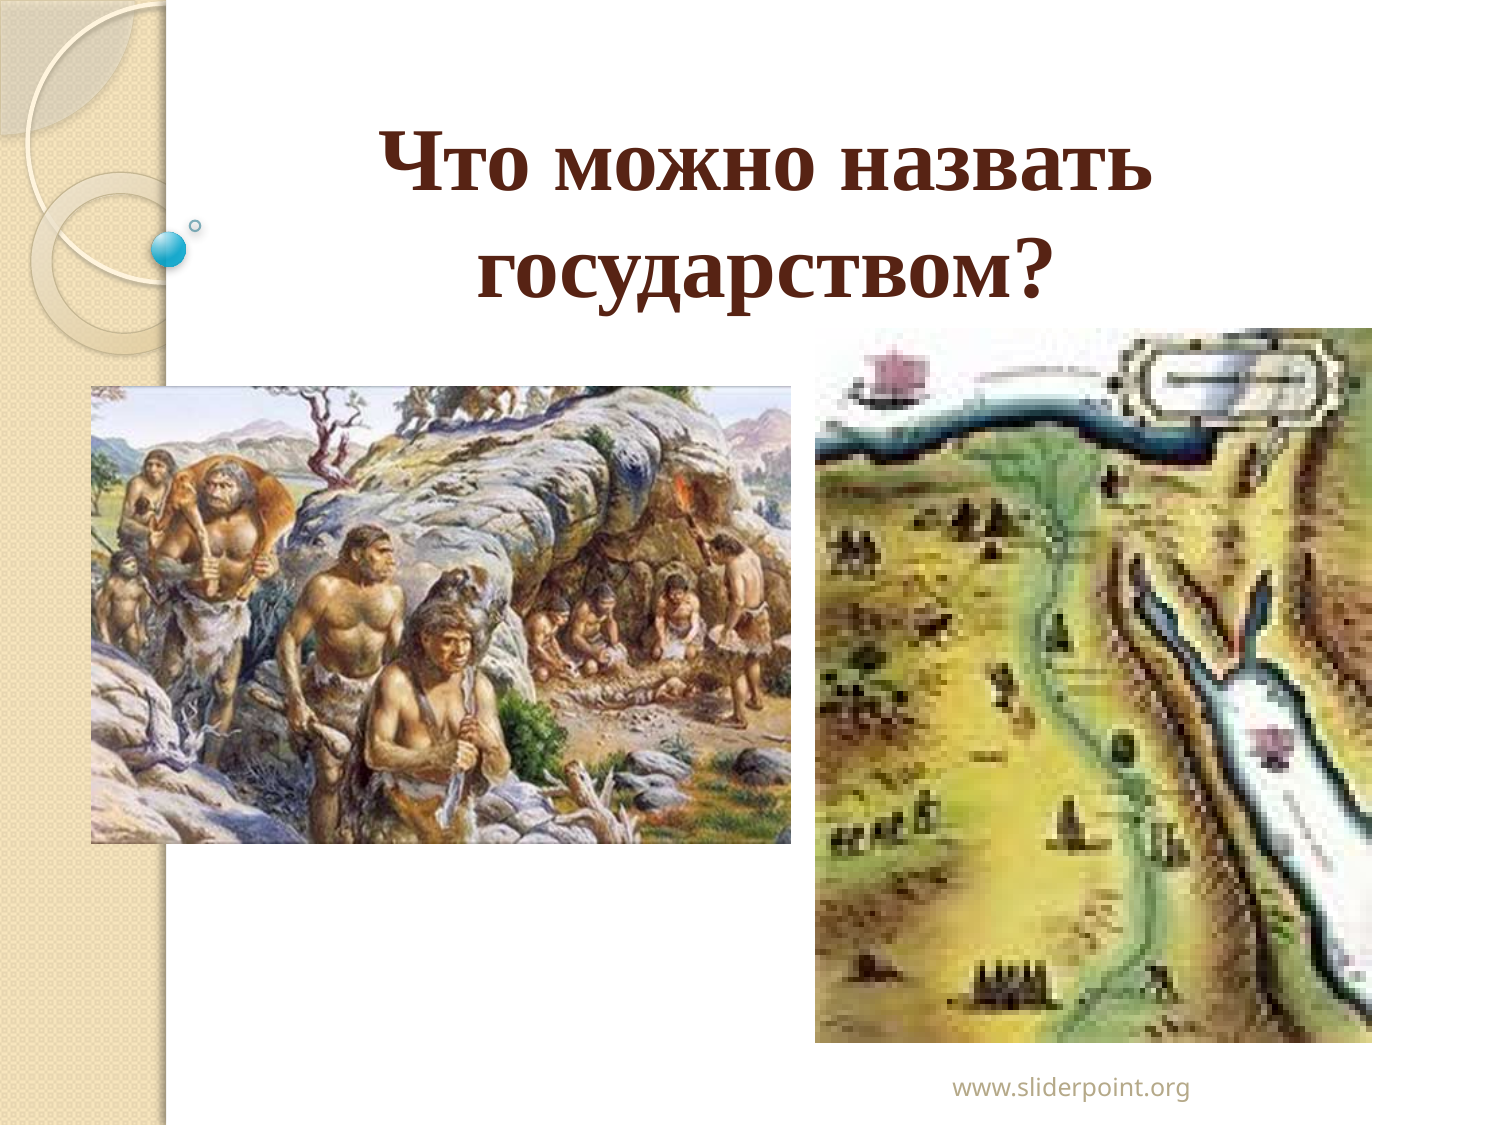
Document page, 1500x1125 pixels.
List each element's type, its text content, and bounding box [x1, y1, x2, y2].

title Что можно назвать государством? [128, 82, 1404, 324]
footer www.sliderpoint.org [937, 1034, 1413, 1113]
picture [91, 386, 791, 844]
picture [815, 327, 1372, 1044]
